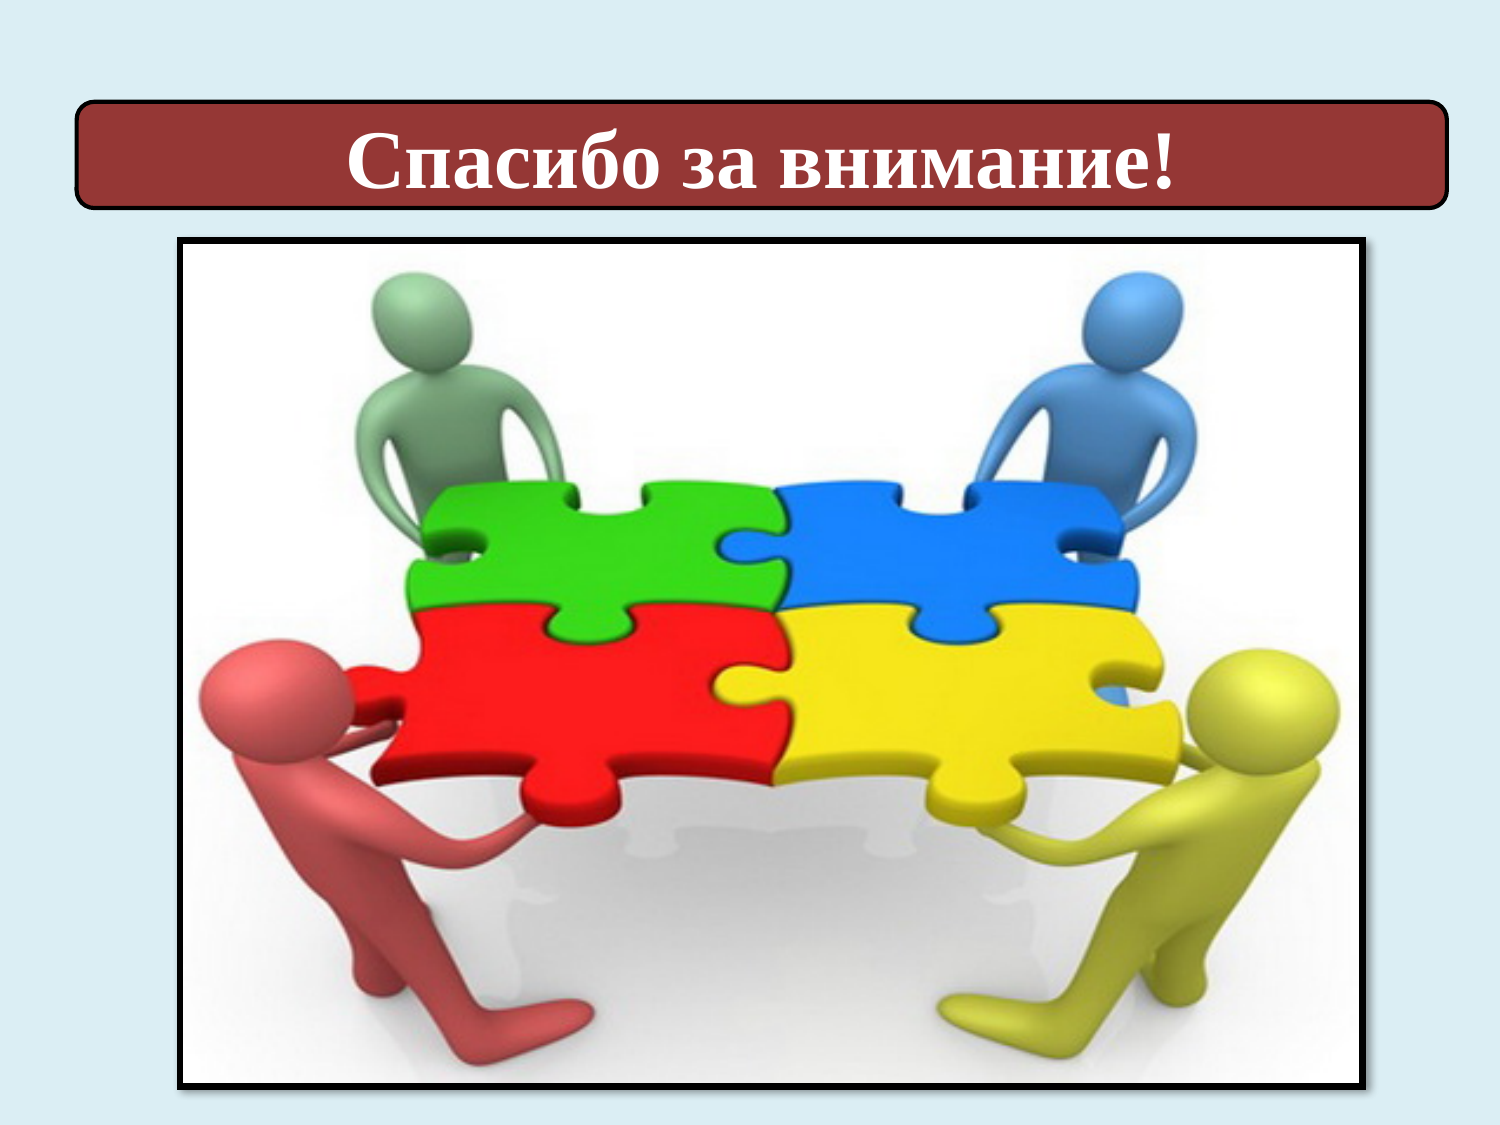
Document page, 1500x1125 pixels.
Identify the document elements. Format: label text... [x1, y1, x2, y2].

text_box Спасибо за внимание! [74, 99, 1449, 211]
picture [182, 243, 1360, 1084]
